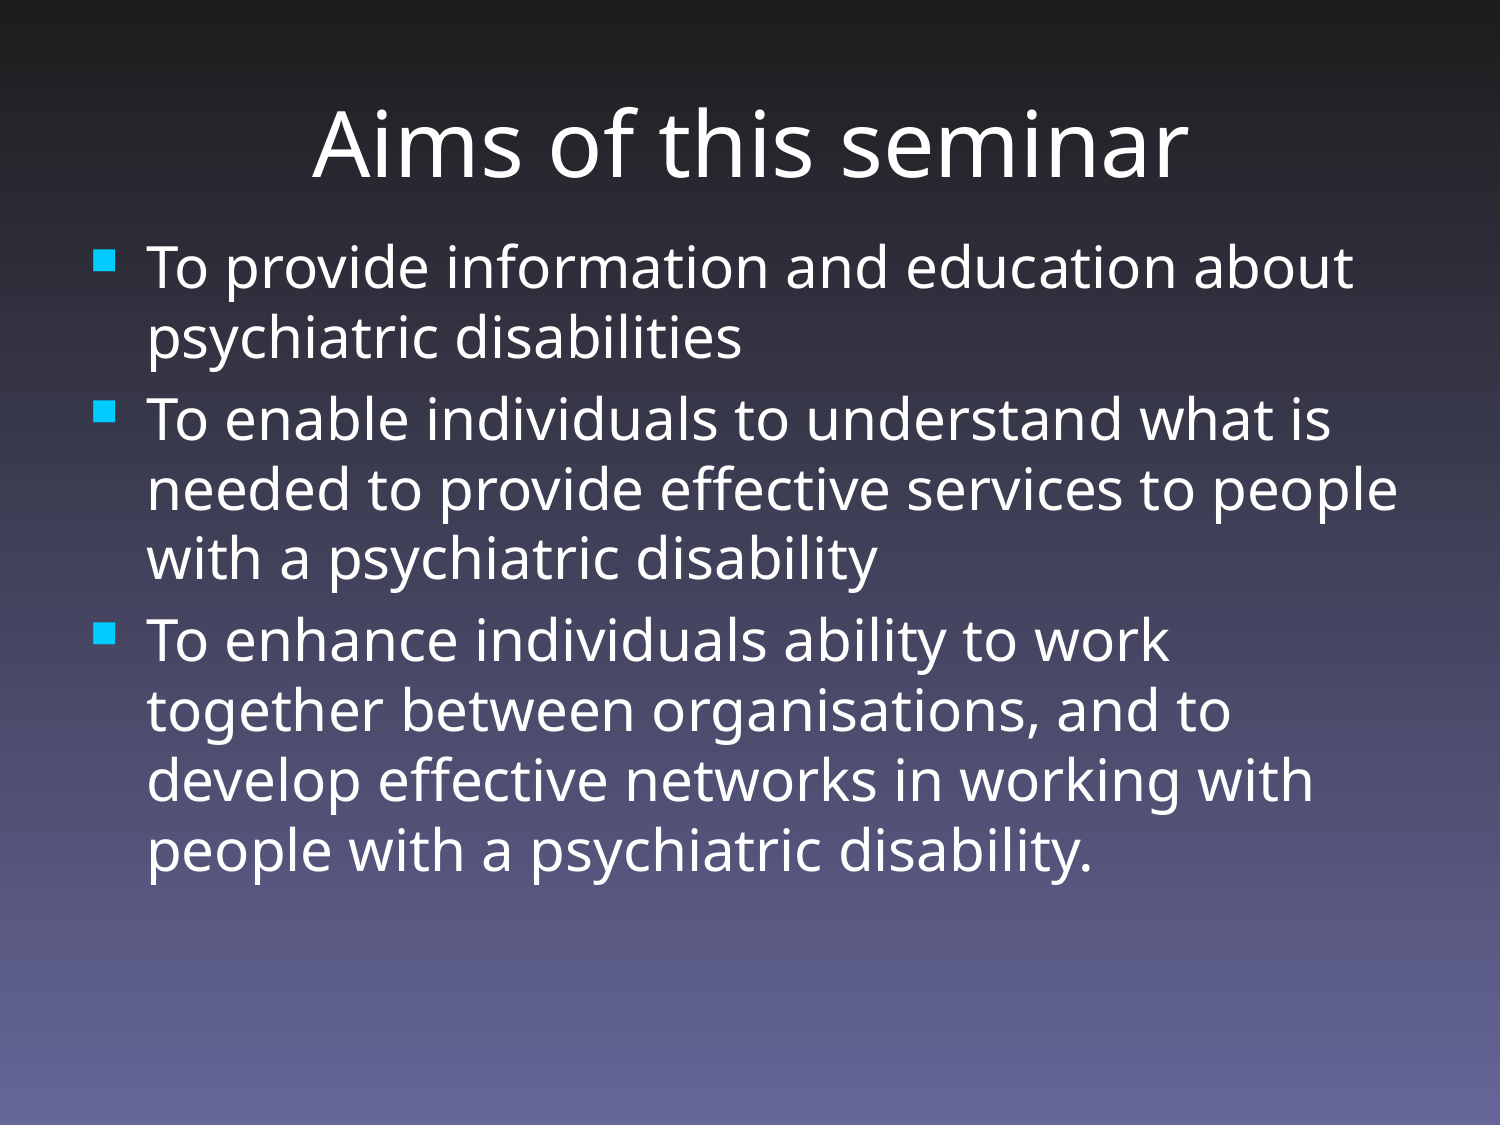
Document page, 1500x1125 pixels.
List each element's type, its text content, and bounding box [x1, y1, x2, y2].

list To provide information and education about psychiatric disabilities To enable individuals to understand what is needed to provide effective services to people with a psychiatric disability To enhance individuals ability to work together between organisations, and to develop effective networks in working with people with a psychiatric disability. [74, 222, 1426, 1001]
title Aims of this seminar [76, 66, 1428, 216]
